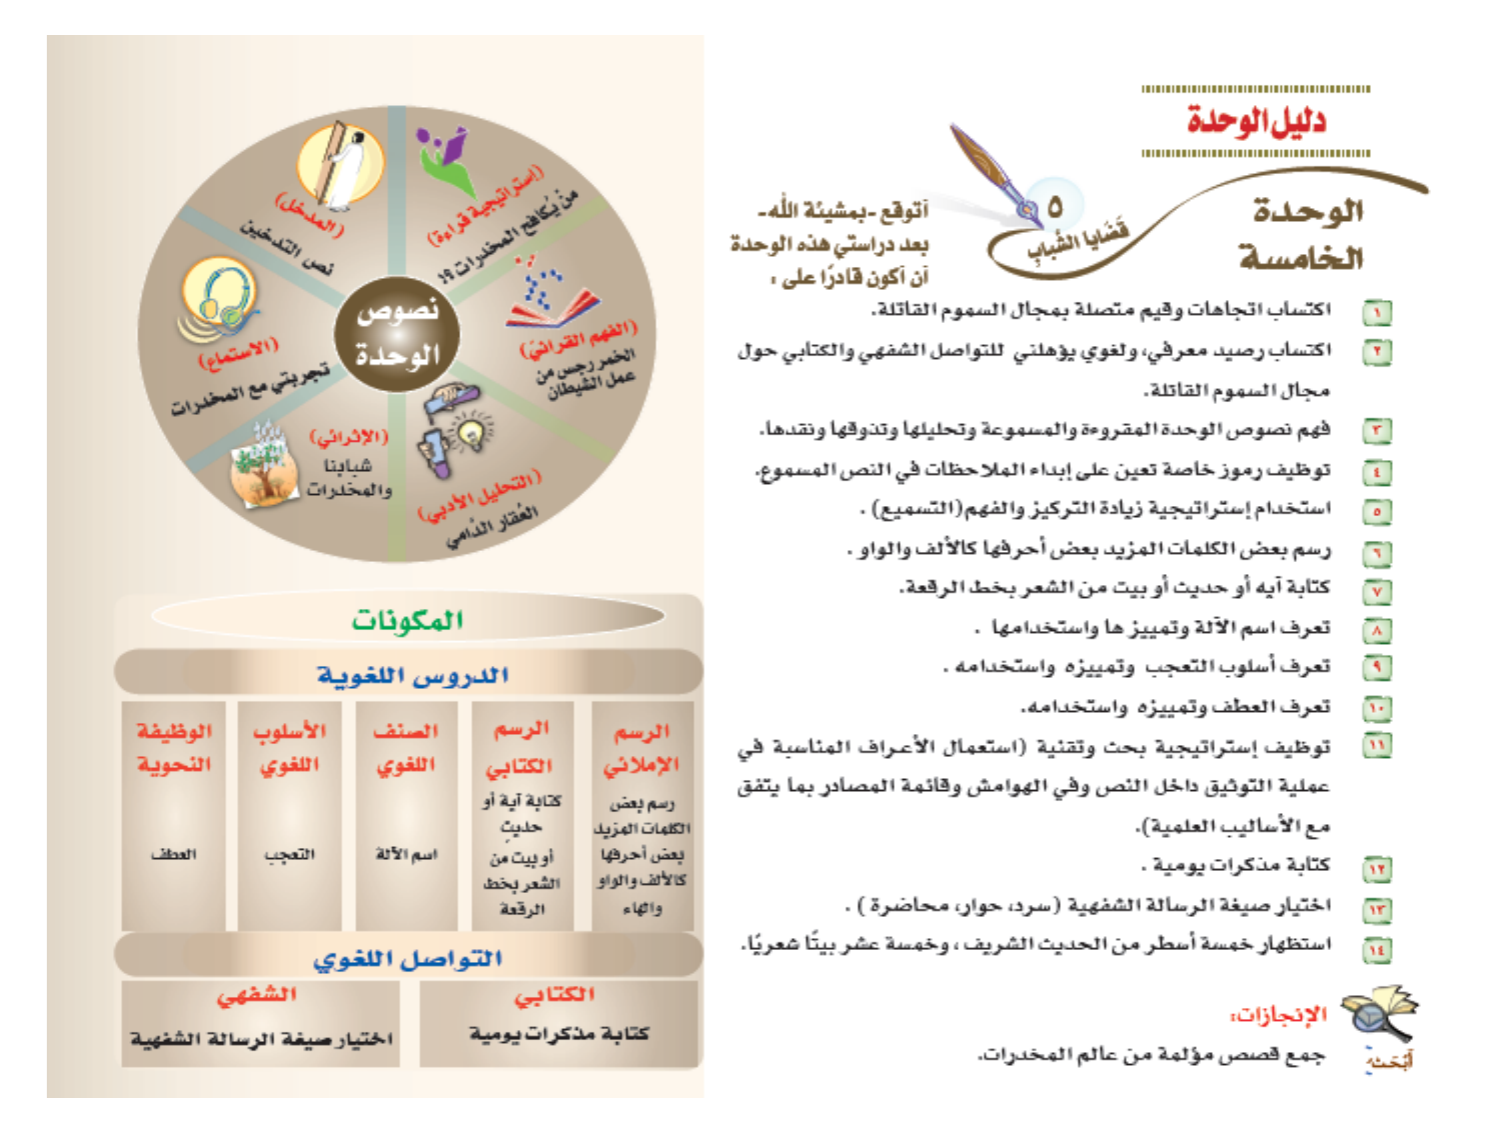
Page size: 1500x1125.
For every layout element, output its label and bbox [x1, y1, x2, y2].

picture [46, 34, 1442, 1098]
